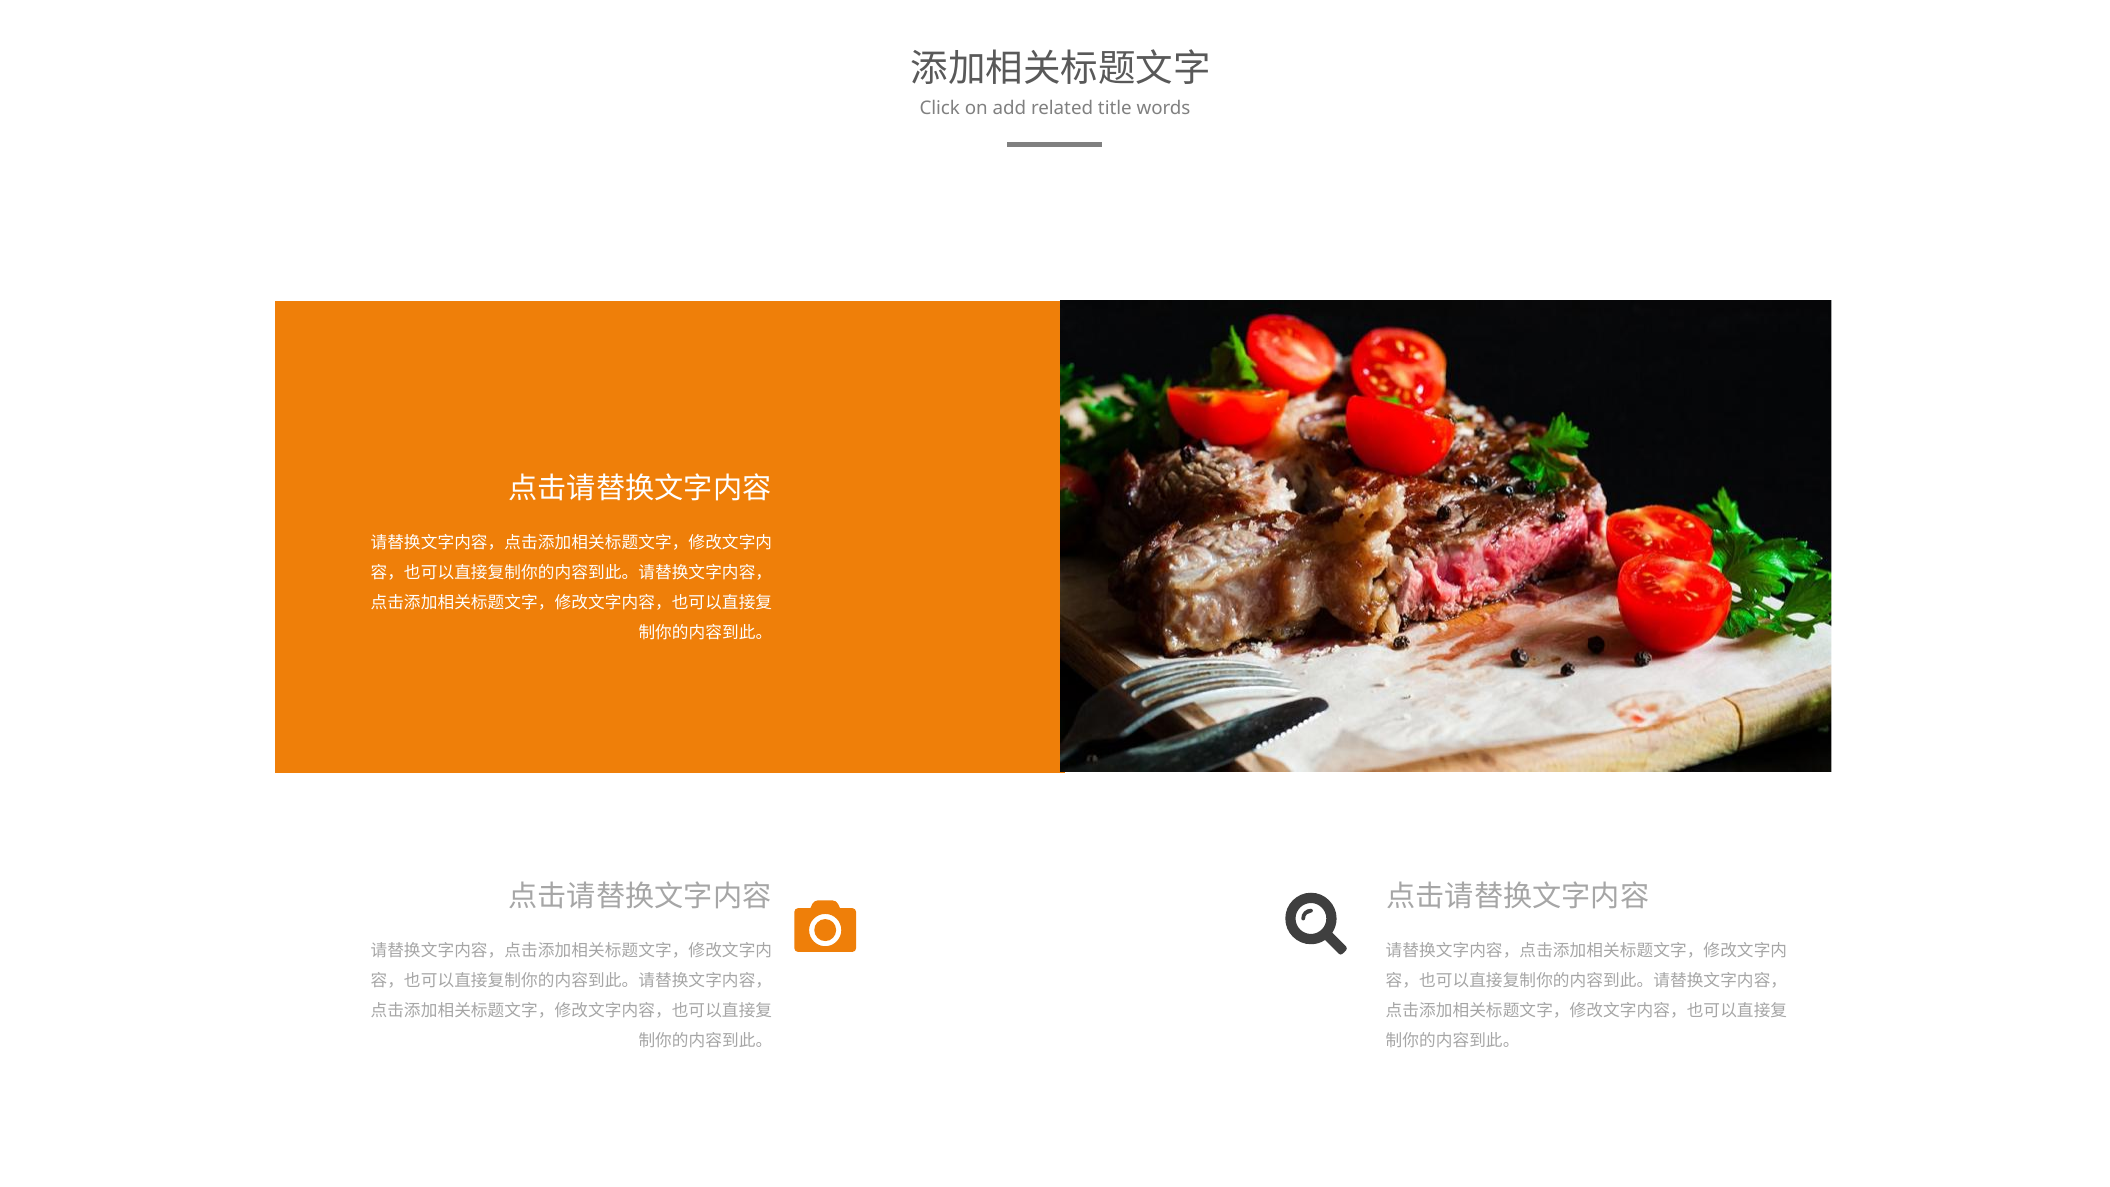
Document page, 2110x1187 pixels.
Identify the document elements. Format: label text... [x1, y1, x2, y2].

text_box 请替换文字内容，点击添加相关标题文字，修改文字内容，也可以直接复制你的内容到此。请替换文字内容，点击添加相关标题文字，修改文字内容，也可以直接复制你的内容到此。 [1369, 921, 1814, 1058]
text_box Click on add related title words [877, 89, 1232, 124]
text_box [1285, 892, 1347, 955]
text_box 请替换文字内容，点击添加相关标题文字，修改文字内容，也可以直接复制你的内容到此。请替换文字内容，点击添加相关标题文字，修改文字内容，也可以直接复制你的内容到此。 [344, 514, 789, 651]
text_box [1060, 300, 1832, 772]
text_box 点击请替换文字内容 [1370, 869, 1667, 921]
text_box 请替换文字内容，点击添加相关标题文字，修改文字内容，也可以直接复制你的内容到此。请替换文字内容，点击添加相关标题文字，修改文字内容，也可以直接复制你的内容到此。 [344, 921, 789, 1058]
text_box 添加相关标题文字 [877, 37, 1245, 95]
text_box 点击请替换文字内容 [491, 461, 788, 513]
text_box 点击请替换文字内容 [491, 869, 788, 921]
text_box [794, 900, 857, 952]
text_box [274, 300, 1065, 773]
